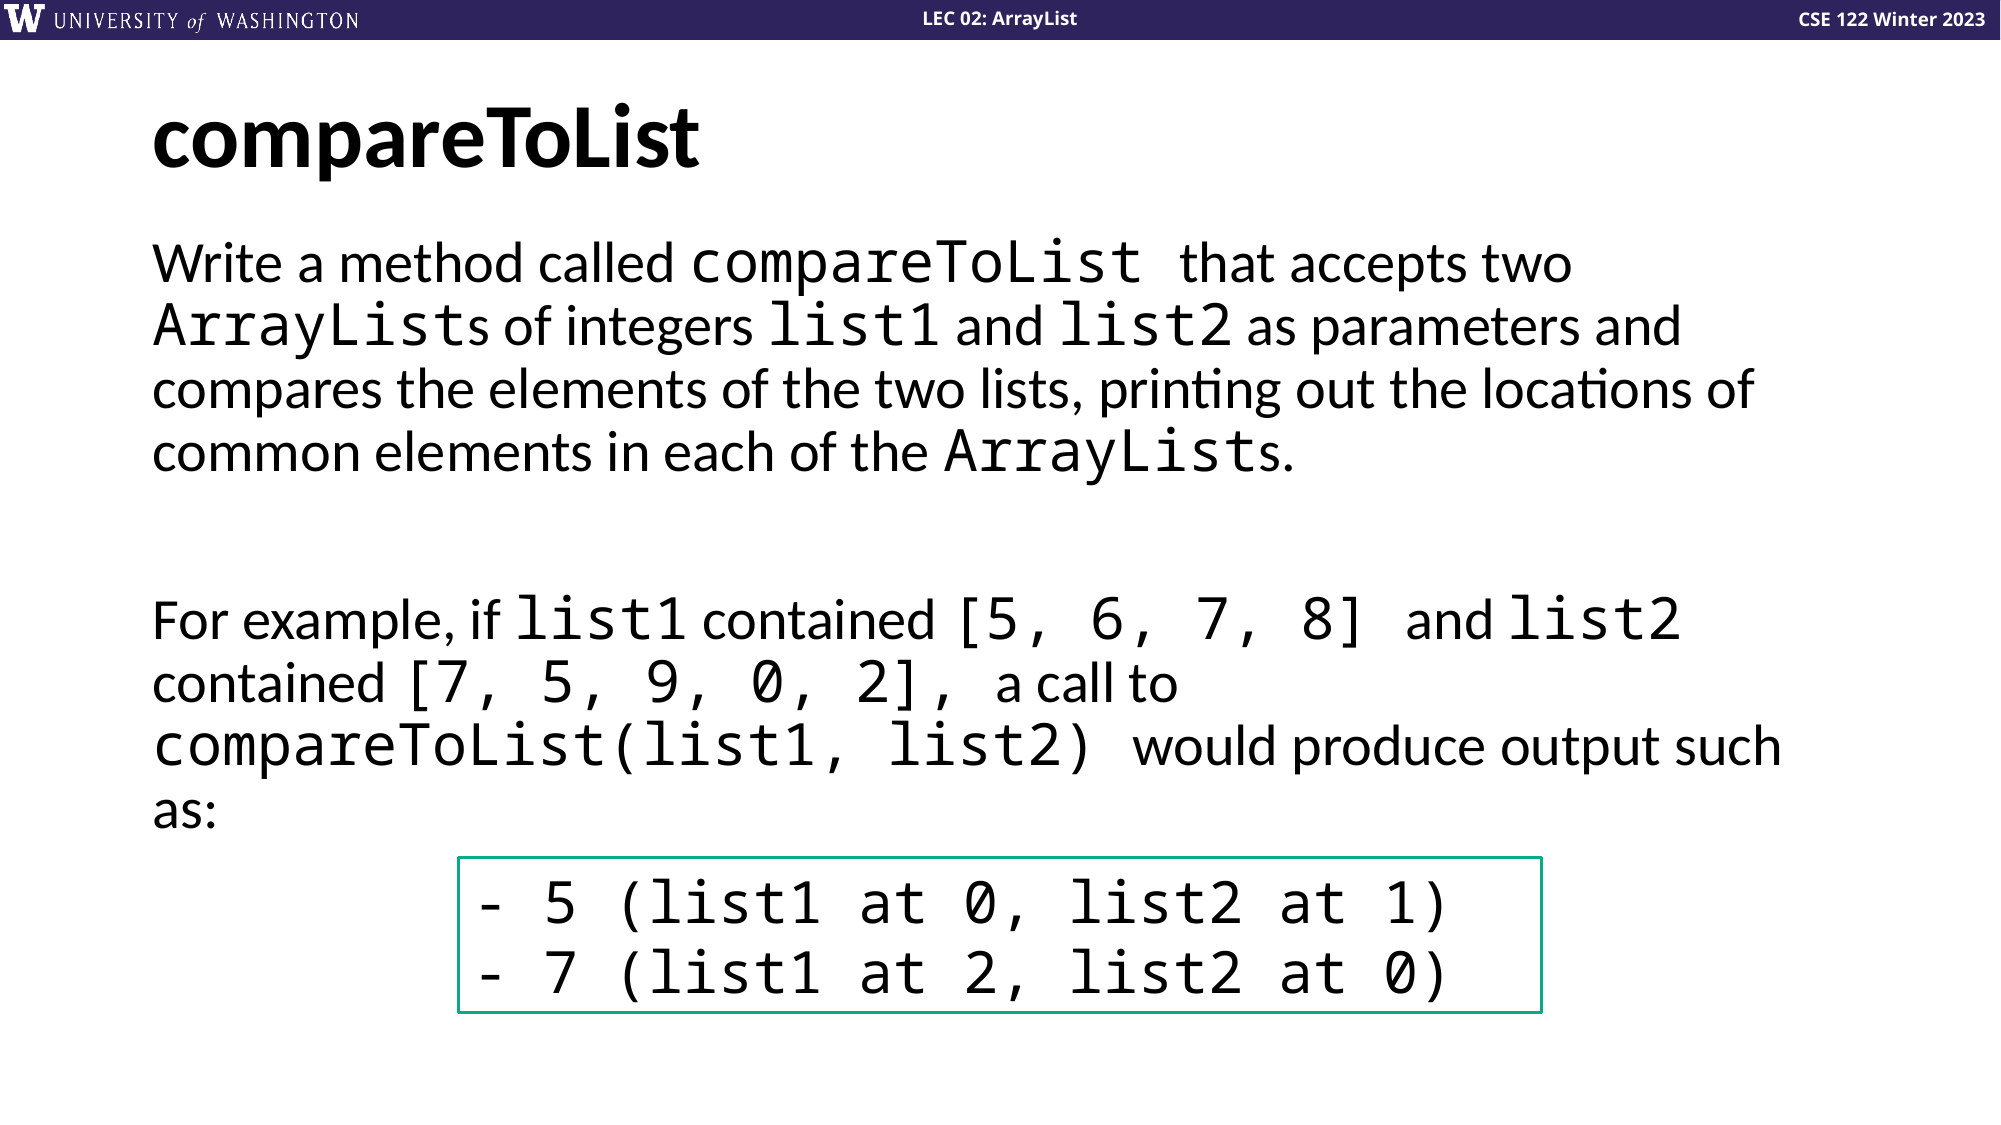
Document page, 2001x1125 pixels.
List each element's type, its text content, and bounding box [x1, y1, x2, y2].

list Write a method called compareToList that accepts two ArrayLists of integers list1 and list2 as parameters and compares the elements of the two lists, printing out the locations of common elements in each of the ArrayLists. For example, if list1 contained [5, 6, 7, 8] and list2 contained [7, 5, 9, 0, 2], a call to compareToList(list1, list2) would produce output such as: [137, 224, 1863, 1014]
picture [4, 4, 358, 33]
text_box - 5 (list1 at 0, list2 at 1) - 7 (list1 at 2, list2 at 0) [458, 857, 1542, 1013]
title compareToList [137, 74, 1863, 200]
